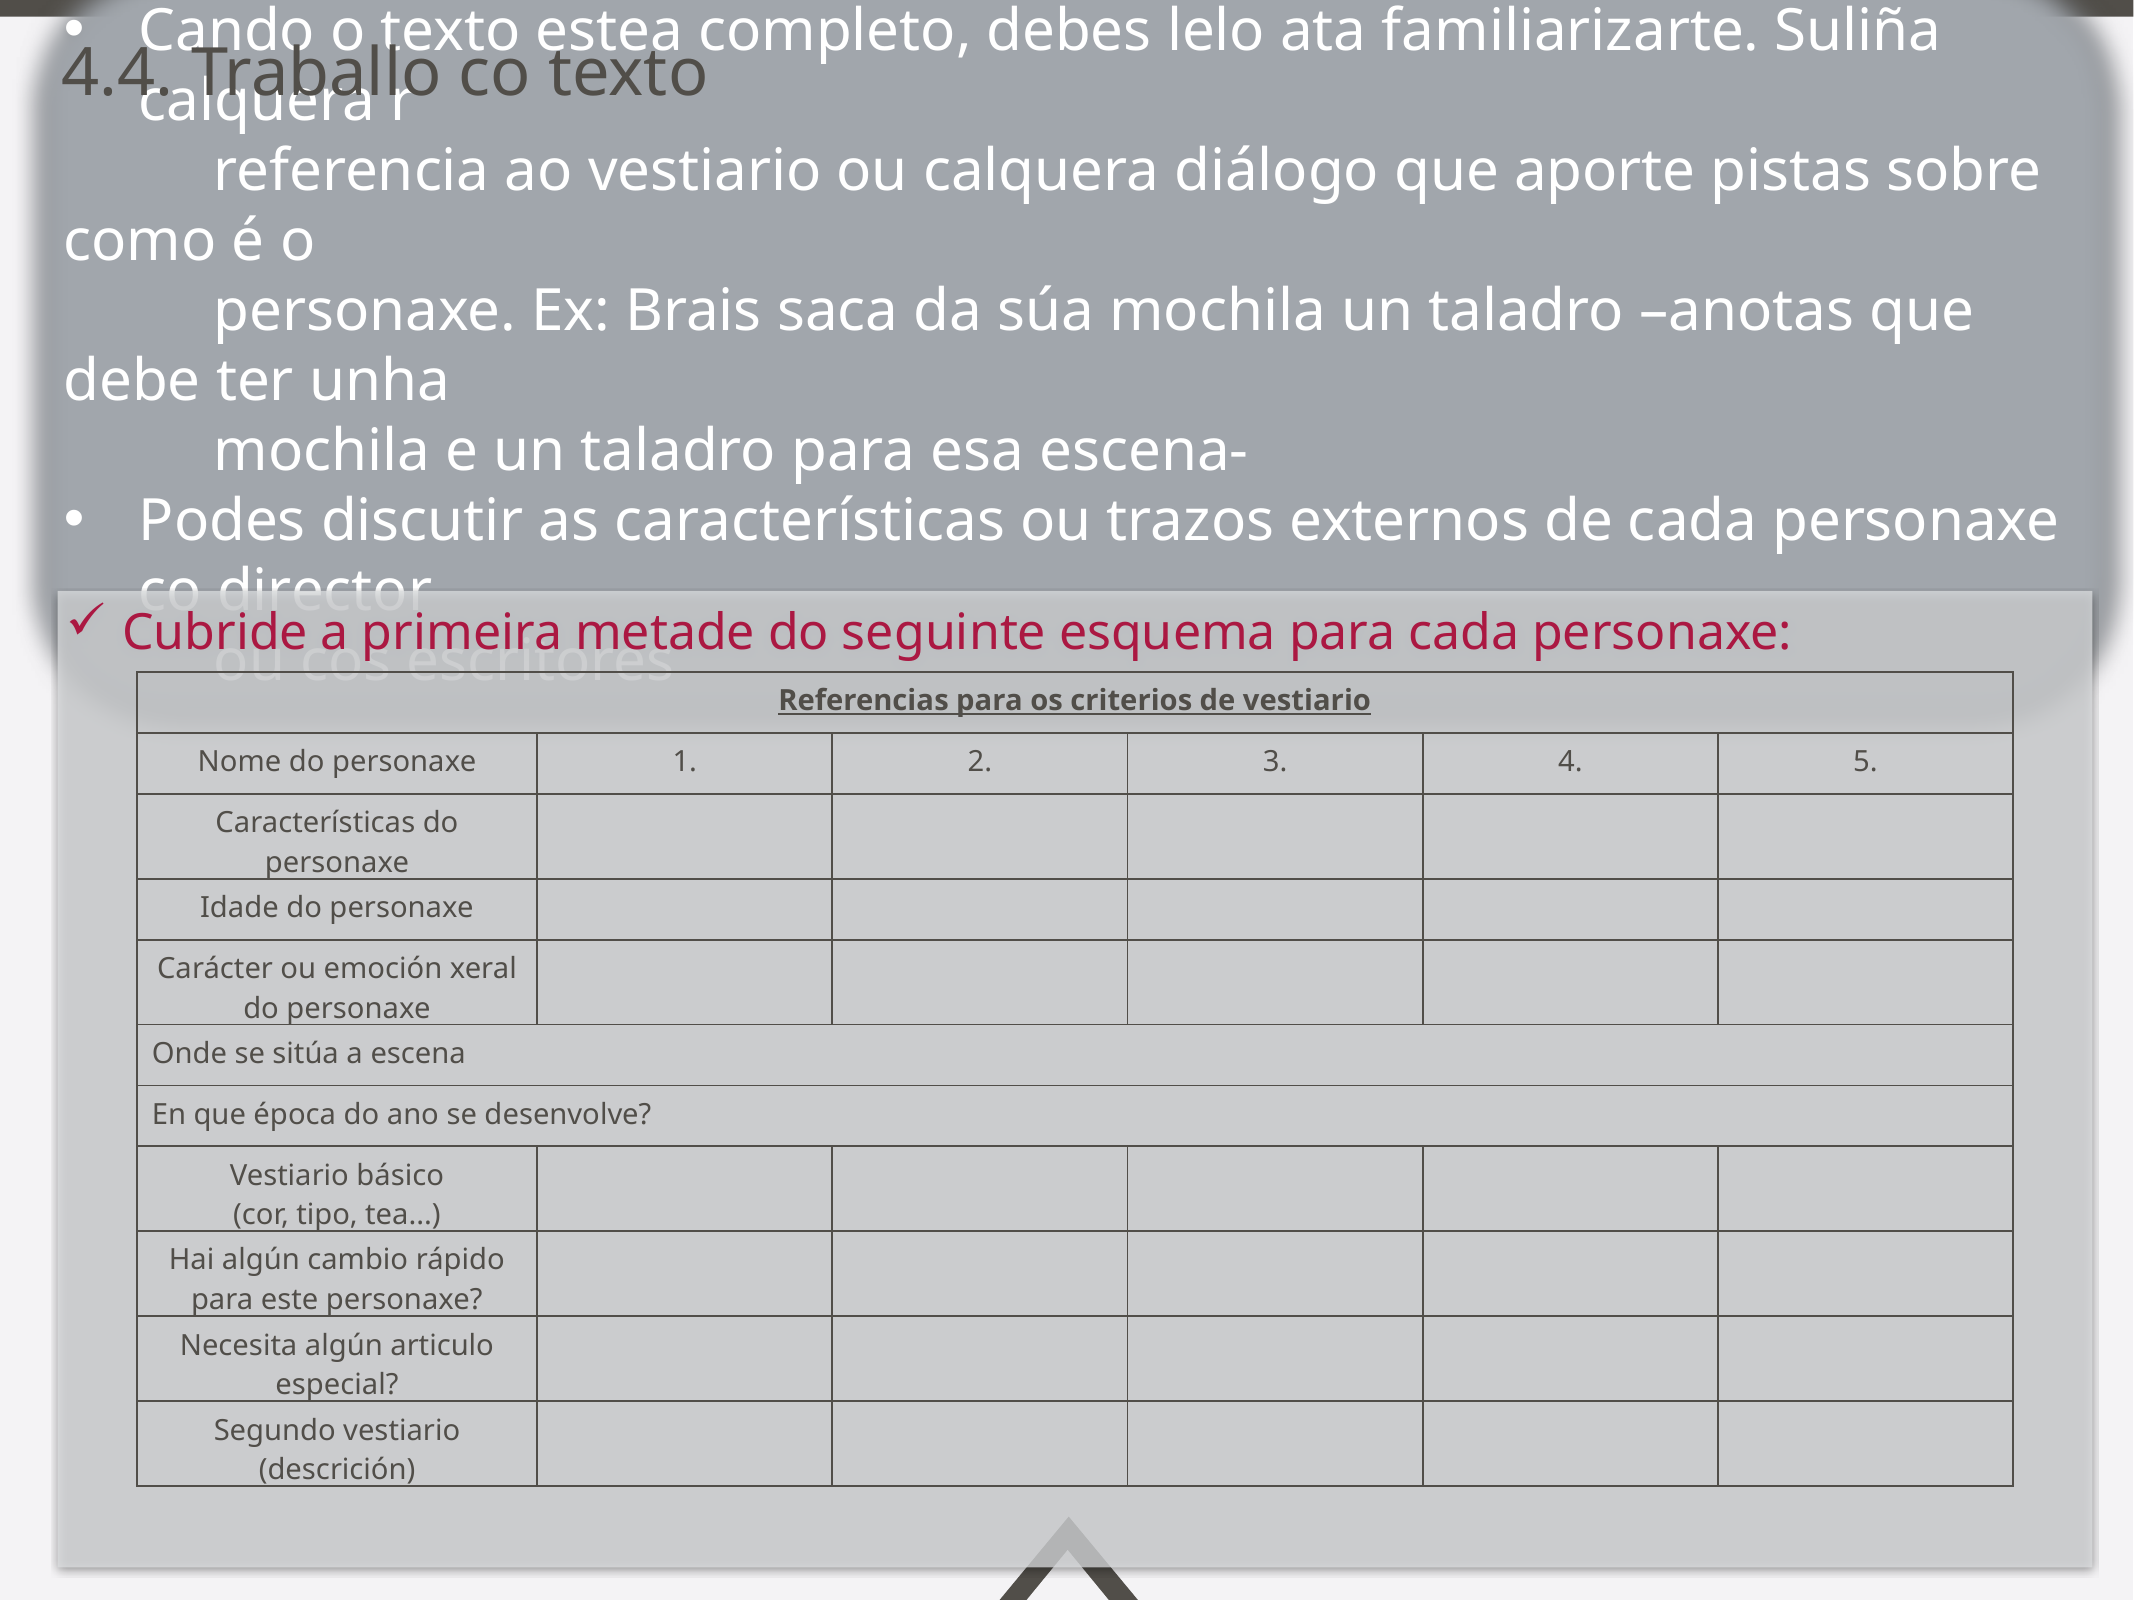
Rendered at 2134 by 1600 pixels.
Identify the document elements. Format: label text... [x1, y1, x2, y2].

table_cell [1719, 941, 2012, 1024]
table_cell [538, 795, 831, 878]
table_cell Idade do personaxe [138, 880, 536, 939]
table_header Referencias para os criterios de vestiario [138, 673, 2012, 732]
table_cell [538, 941, 831, 1024]
text_box Cando o texto estea completo, debes lelo ata familiarizarte. Suliña calquera r referencia ao vestiario ou calquera diálogo que aporte pistas sobre como é o personaxe. Ex: Brais saca da súa mochila un taladro –anotas que debe ter unha mochila e un taladro para esa escena- Podes discutir as características ou trazos externos de cada personaxe co director ou cos escritores [62, 0, 2092, 588]
table_cell [1424, 941, 1717, 1024]
table_cell Nome do personaxe [138, 734, 536, 793]
table_cell [1128, 795, 1422, 878]
table_cell [1719, 1147, 2012, 1230]
table_cell Carácter ou emoción xeral do personaxe [138, 941, 536, 1024]
table_cell [1719, 880, 2012, 939]
table_cell [1424, 1402, 1717, 1485]
table_cell [1424, 1232, 1717, 1315]
table_cell 2. [833, 734, 1127, 793]
table_cell 1. [538, 734, 831, 793]
table_cell En que época do ano se desenvolve? [138, 1086, 2012, 1145]
text_box 4.4. Traballo co texto [53, 20, 718, 118]
table_cell [833, 880, 1127, 939]
table_cell Vestiario básico (cor, tipo, tea...) [138, 1147, 536, 1230]
text_box Cubride a primeira metade do seguinte esquema para cada personaxe: [57, 590, 2093, 1568]
table_cell [833, 1402, 1127, 1485]
table_cell [1719, 1317, 2012, 1400]
table_cell [1424, 1147, 1717, 1230]
table_cell [1128, 1232, 1422, 1315]
table_cell [538, 1317, 831, 1400]
table_cell [833, 1317, 1127, 1400]
table_cell [1128, 1317, 1422, 1400]
table_cell Onde se sitúa a escena [138, 1025, 2012, 1085]
table_cell [1128, 941, 1422, 1024]
table_cell [1719, 795, 2012, 878]
table_cell [538, 1232, 831, 1315]
table_cell Hai algún cambio rápido para este personaxe? [138, 1232, 536, 1315]
table_cell [538, 1402, 831, 1485]
table_cell [833, 1147, 1127, 1230]
table_cell Necesita algún articulo especial? [138, 1317, 536, 1400]
table_cell 4. [1424, 734, 1717, 793]
table_cell Características do personaxe [138, 795, 536, 878]
table_cell [538, 1147, 831, 1230]
table_cell [1424, 880, 1717, 939]
table_cell [1424, 795, 1717, 878]
table_cell [1719, 1232, 2012, 1315]
table_cell 3. [1128, 734, 1422, 793]
table_cell [1128, 1147, 1422, 1230]
table_cell [833, 941, 1127, 1024]
table_cell 5. [1719, 734, 2012, 793]
table_cell [538, 880, 831, 939]
table_cell [833, 795, 1127, 878]
table_cell [1719, 1402, 2012, 1485]
table_cell [1424, 1317, 1717, 1400]
table_cell Segundo vestiario (descrición) [138, 1402, 536, 1485]
table_cell [1128, 1402, 1422, 1485]
table_cell [833, 1232, 1127, 1315]
table_cell [1128, 880, 1422, 939]
